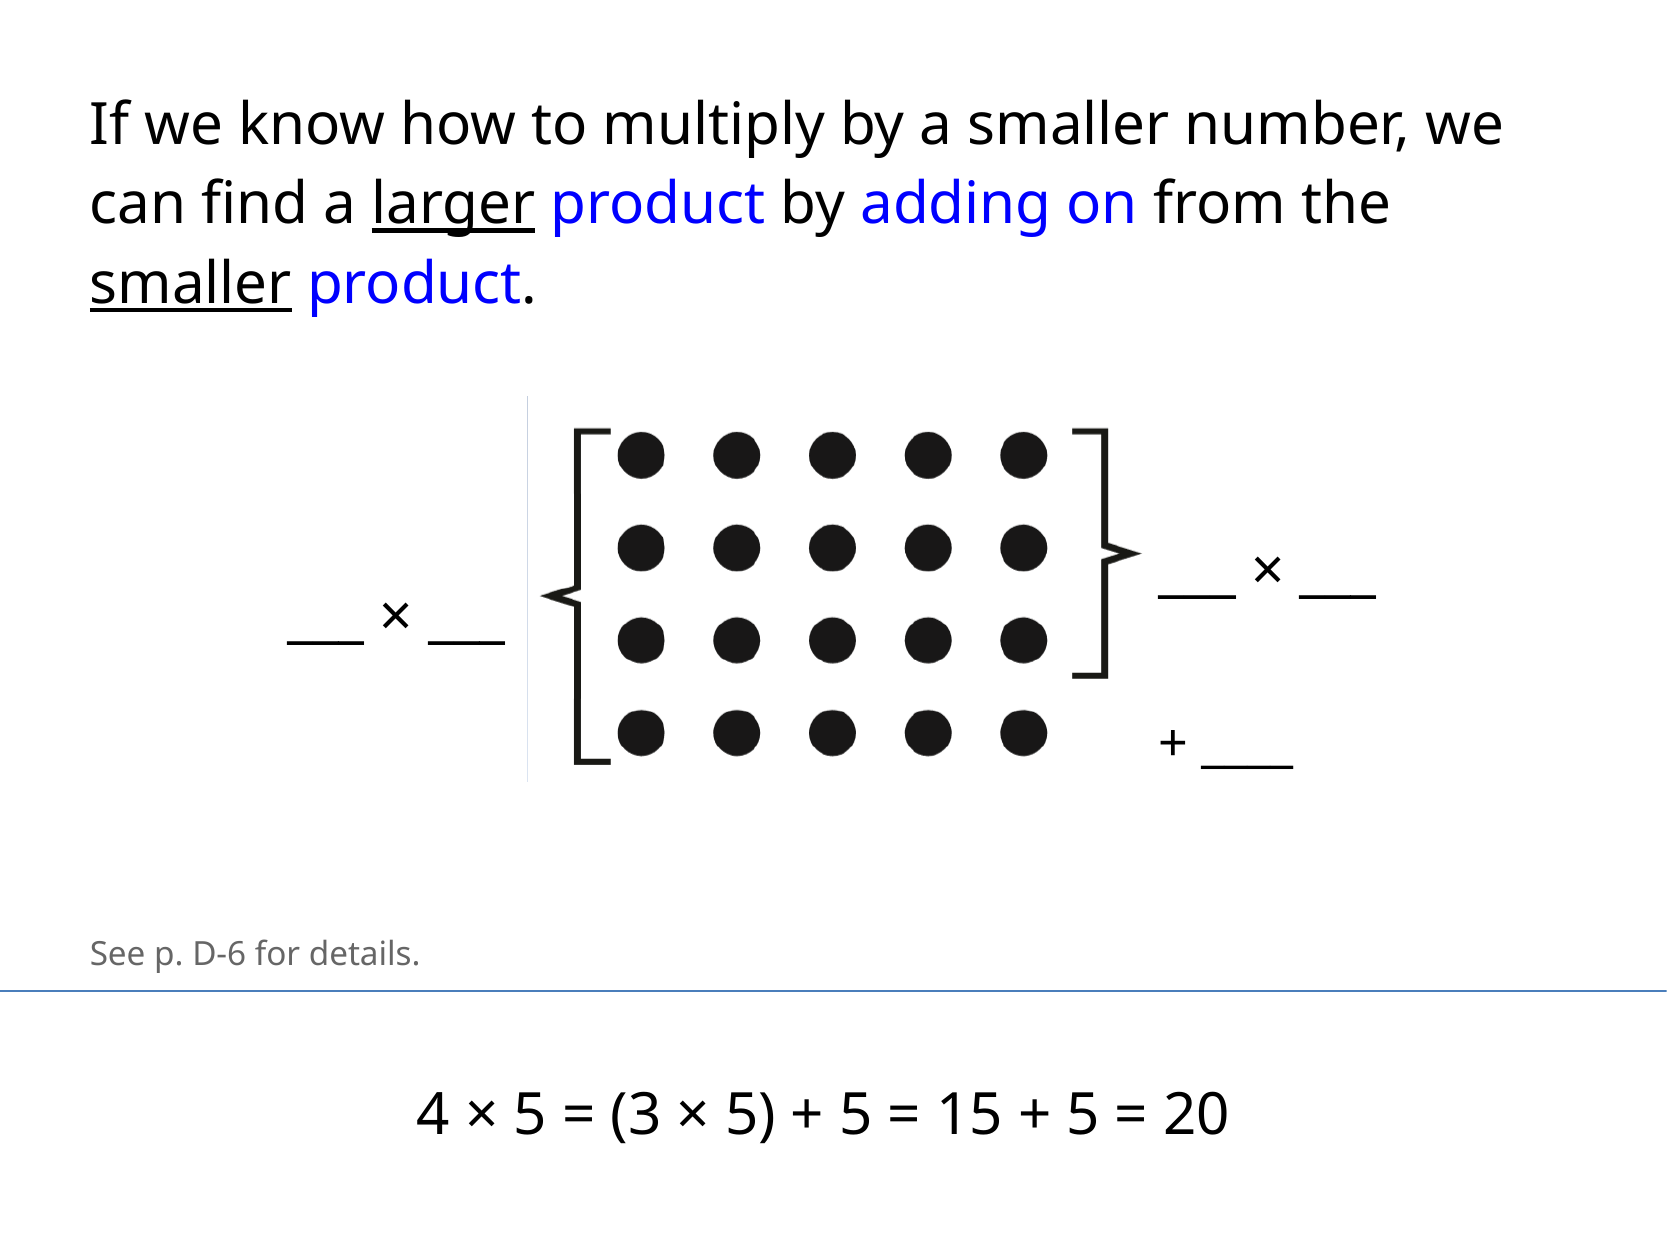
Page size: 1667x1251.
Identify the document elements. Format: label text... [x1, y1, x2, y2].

text_box See p. D-6 for details. [75, 924, 474, 980]
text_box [272, 396, 1408, 782]
text_box 4 × 5 = (3 × 5) + 5 = 15 + 5 = 20 [402, 1068, 1278, 1154]
text_box If we know how to multiply by a smaller number, we can find a larger product by adding on from the smaller product. [75, 68, 1543, 323]
